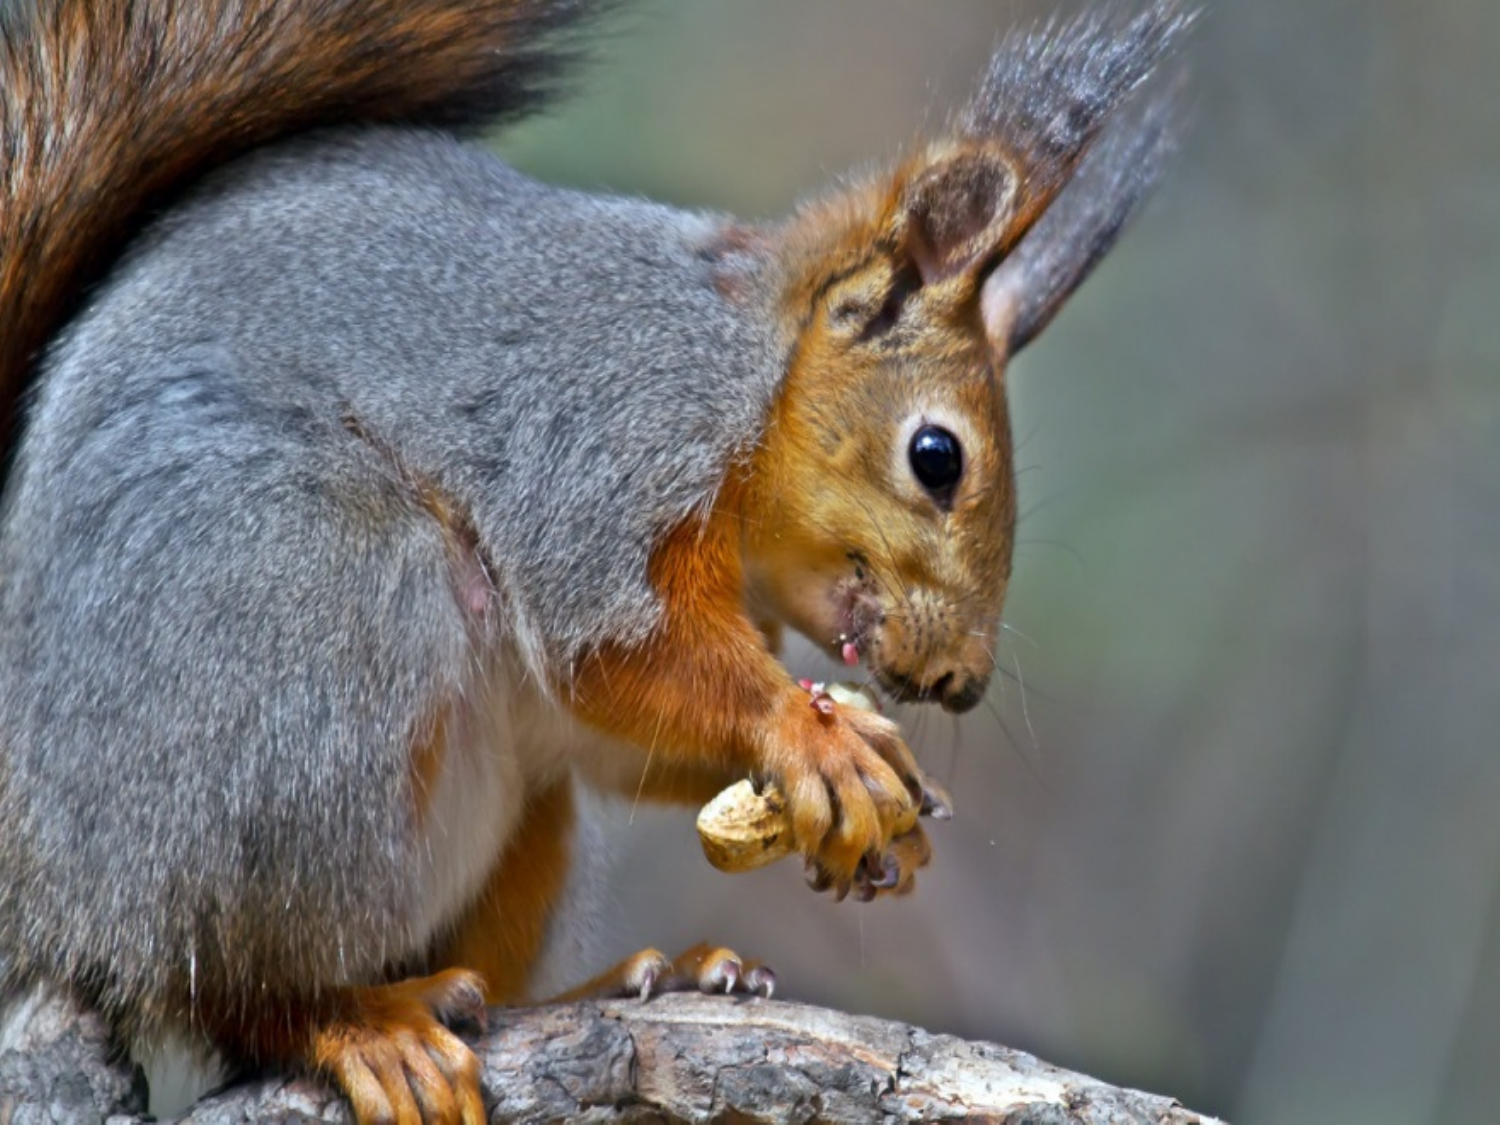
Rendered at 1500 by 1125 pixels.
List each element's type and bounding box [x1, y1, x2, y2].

list [0, 0, 1500, 1125]
